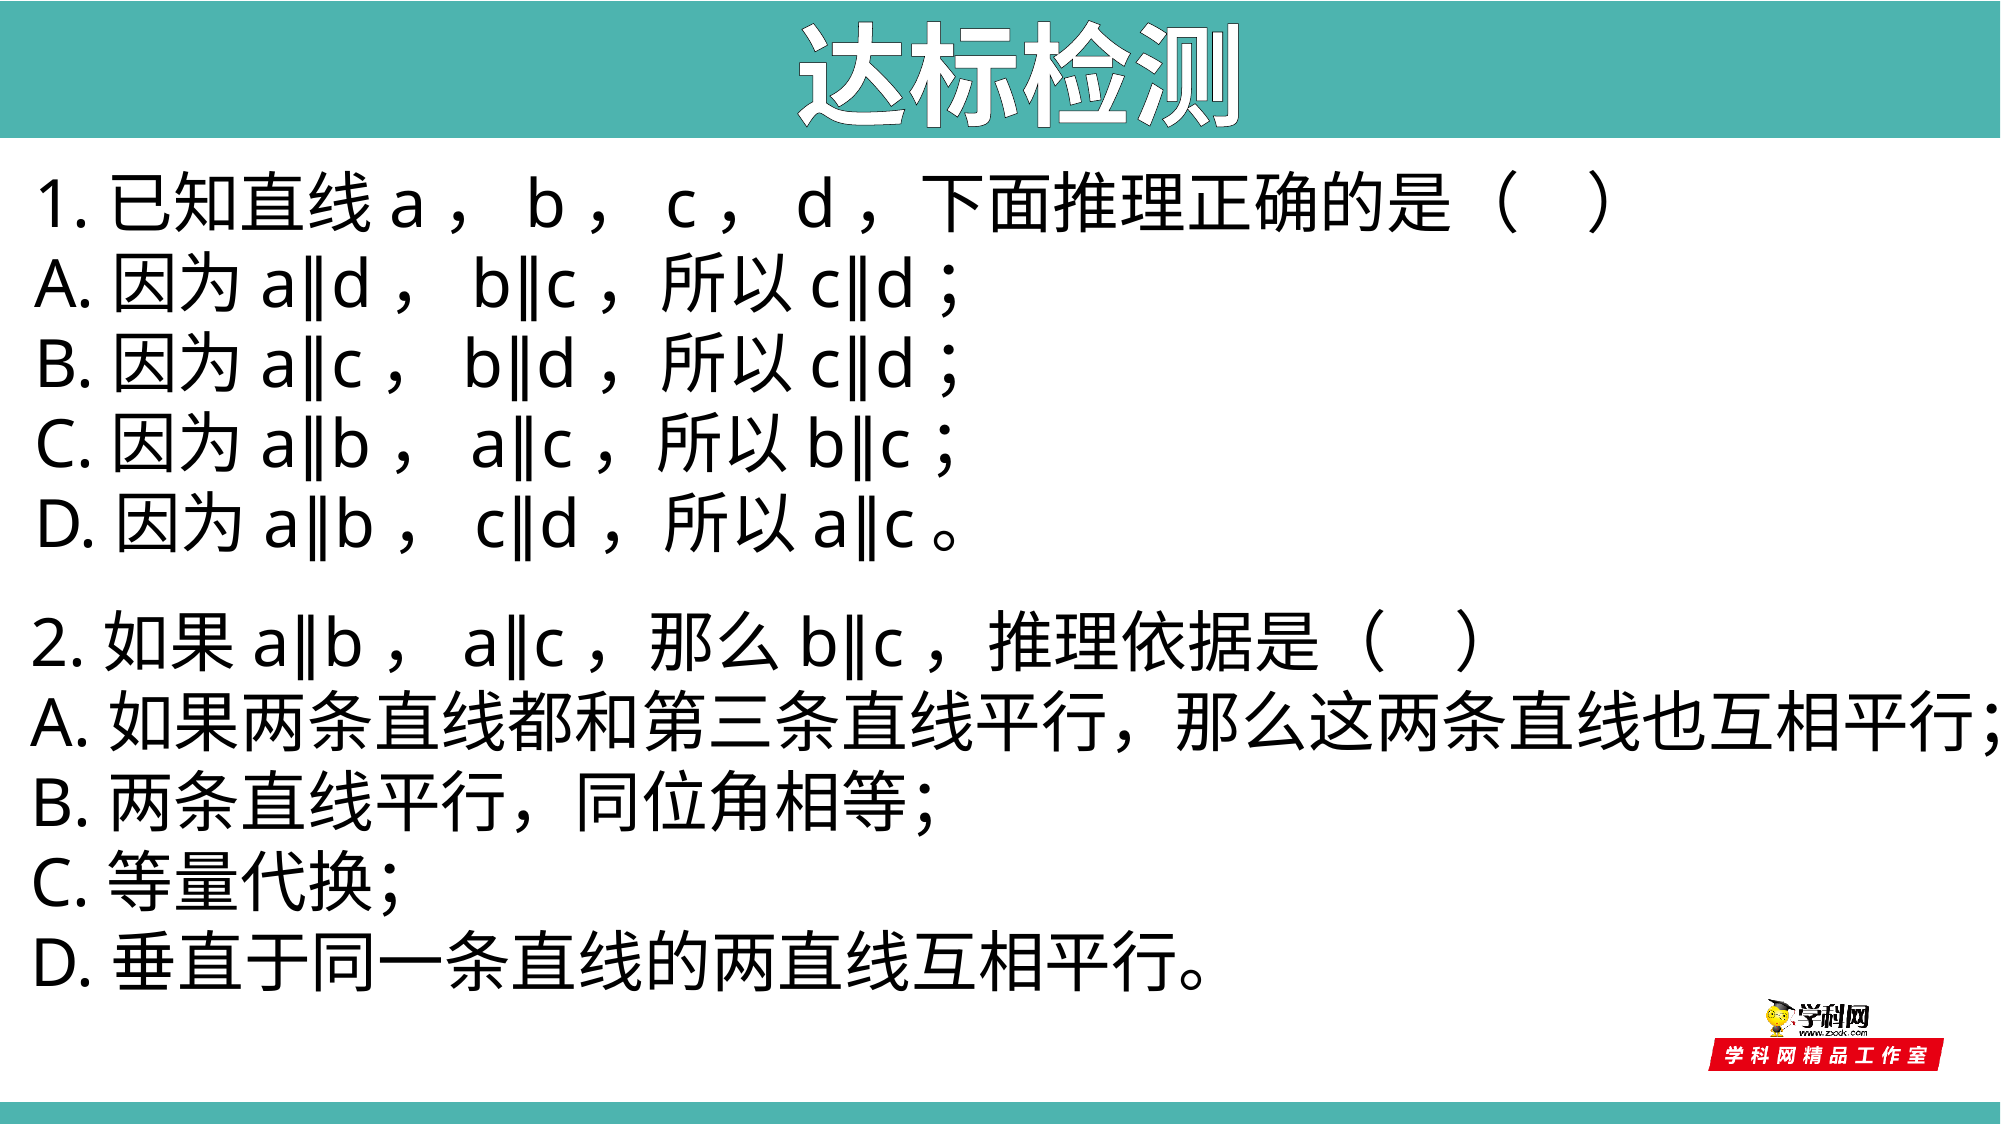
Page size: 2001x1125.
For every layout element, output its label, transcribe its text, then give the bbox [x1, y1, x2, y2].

picture [0, 1, 2001, 1124]
text_box 达标检测 [780, 0, 1261, 148]
text_box 2.如果a∥b，a∥c，那么b∥c，推理依据是（ ） A.如果两条直线都和第三条直线平行，那么这两条直线也互相平行； B.两条直线平行，同位角相等； C.等量代换； D.垂直于同一条直线的两直线互相平行。 [15, 592, 2000, 1007]
text_box 1.已知直线a，b，c，d，下面推理正确的是（ ） A.因为a∥d，b∥c，所以c∥d； B.因为a∥c，b∥d，所以c∥d； C.因为a∥b，a∥c，所以b∥c； D.因为a∥b，c∥d，所以a∥c。 [19, 153, 1898, 569]
